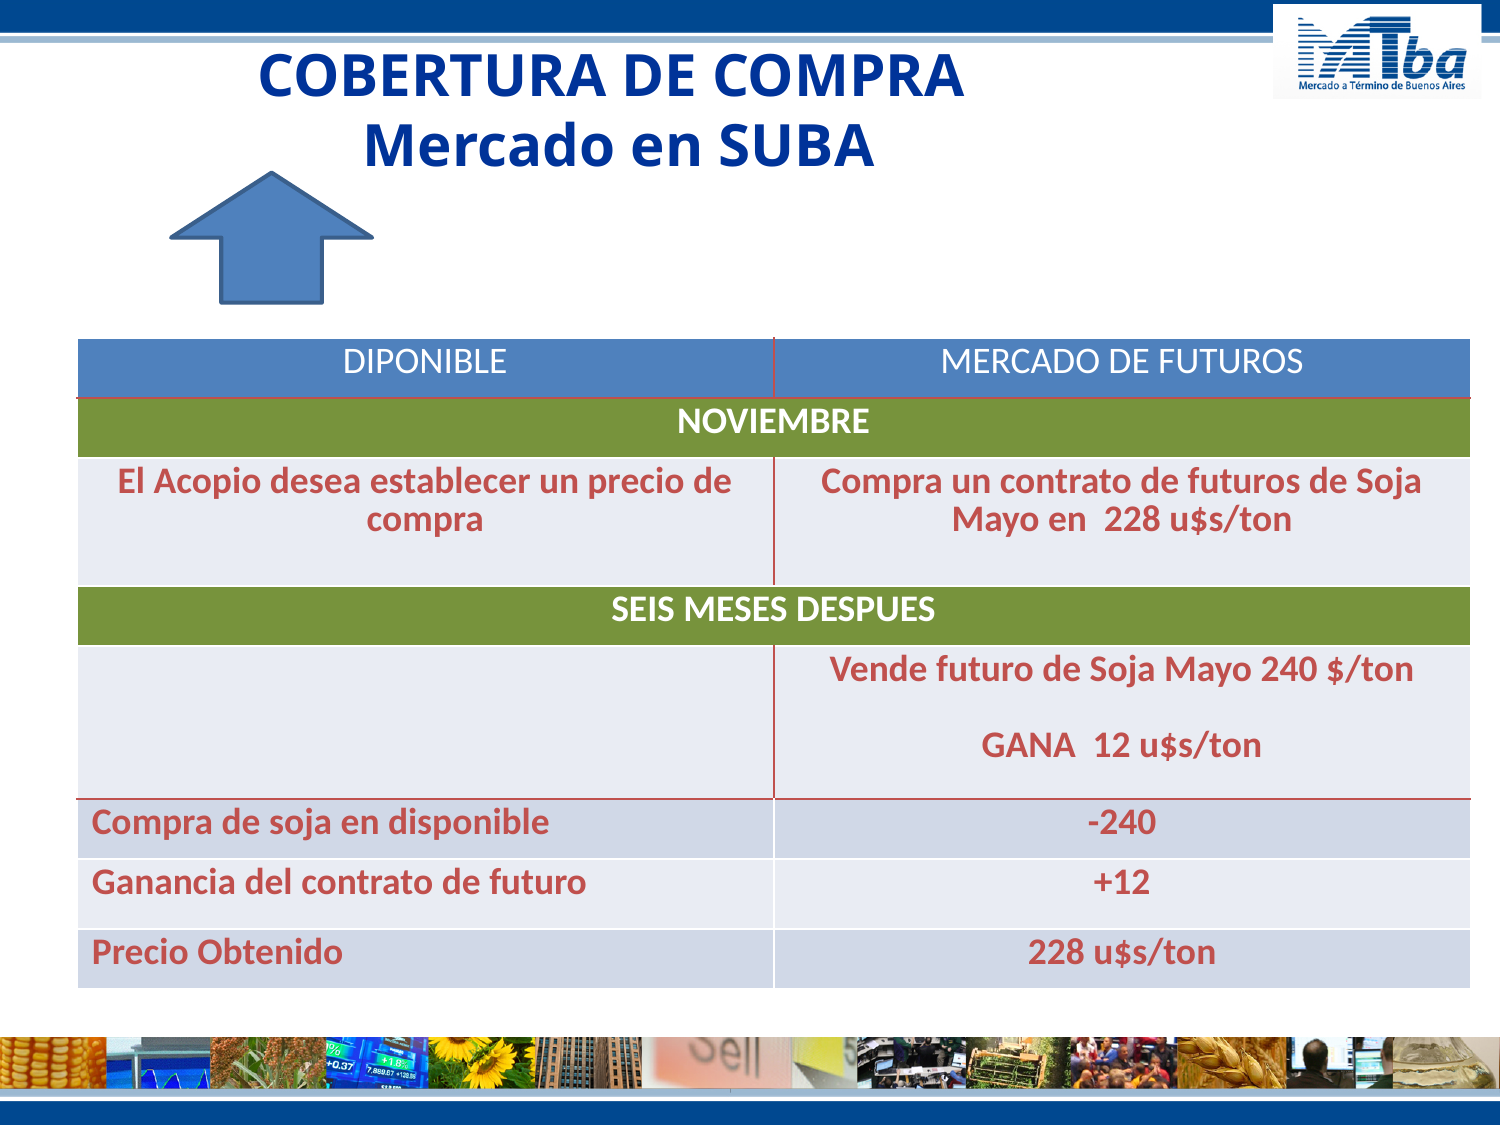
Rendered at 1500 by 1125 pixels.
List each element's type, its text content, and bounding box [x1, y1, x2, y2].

title COBERTURA DE COMPRA Mercado en SUBA [0, 31, 1238, 173]
table_cell NOVIEMBRE [78, 399, 1470, 457]
table_cell Ganancia del contrato de futuro [78, 860, 773, 928]
table_cell +12 [775, 860, 1470, 928]
table_header DIPONIBLE [78, 339, 773, 397]
table_cell 228 u$s/ton [775, 930, 1470, 988]
table_cell Compra de soja en disponible [78, 800, 773, 858]
table_cell Vende futuro de Soja Mayo 240 $/ton GANA 12 u$s/ton [775, 647, 1470, 798]
table_cell Precio Obtenido [78, 930, 773, 988]
table_header MERCADO DE FUTUROS [775, 339, 1470, 397]
table_cell -240 [775, 800, 1470, 858]
text_box [169, 170, 375, 305]
table_cell Compra un contrato de futuros de Soja Mayo en 228 u$s/ton [775, 459, 1470, 585]
table_cell El Acopio desea establecer un precio de compra [78, 459, 773, 585]
picture [0, 1037, 1500, 1125]
table_cell SEIS MESES DESPUES [78, 587, 1470, 645]
picture [0, 0, 1500, 99]
table_cell [78, 647, 773, 798]
